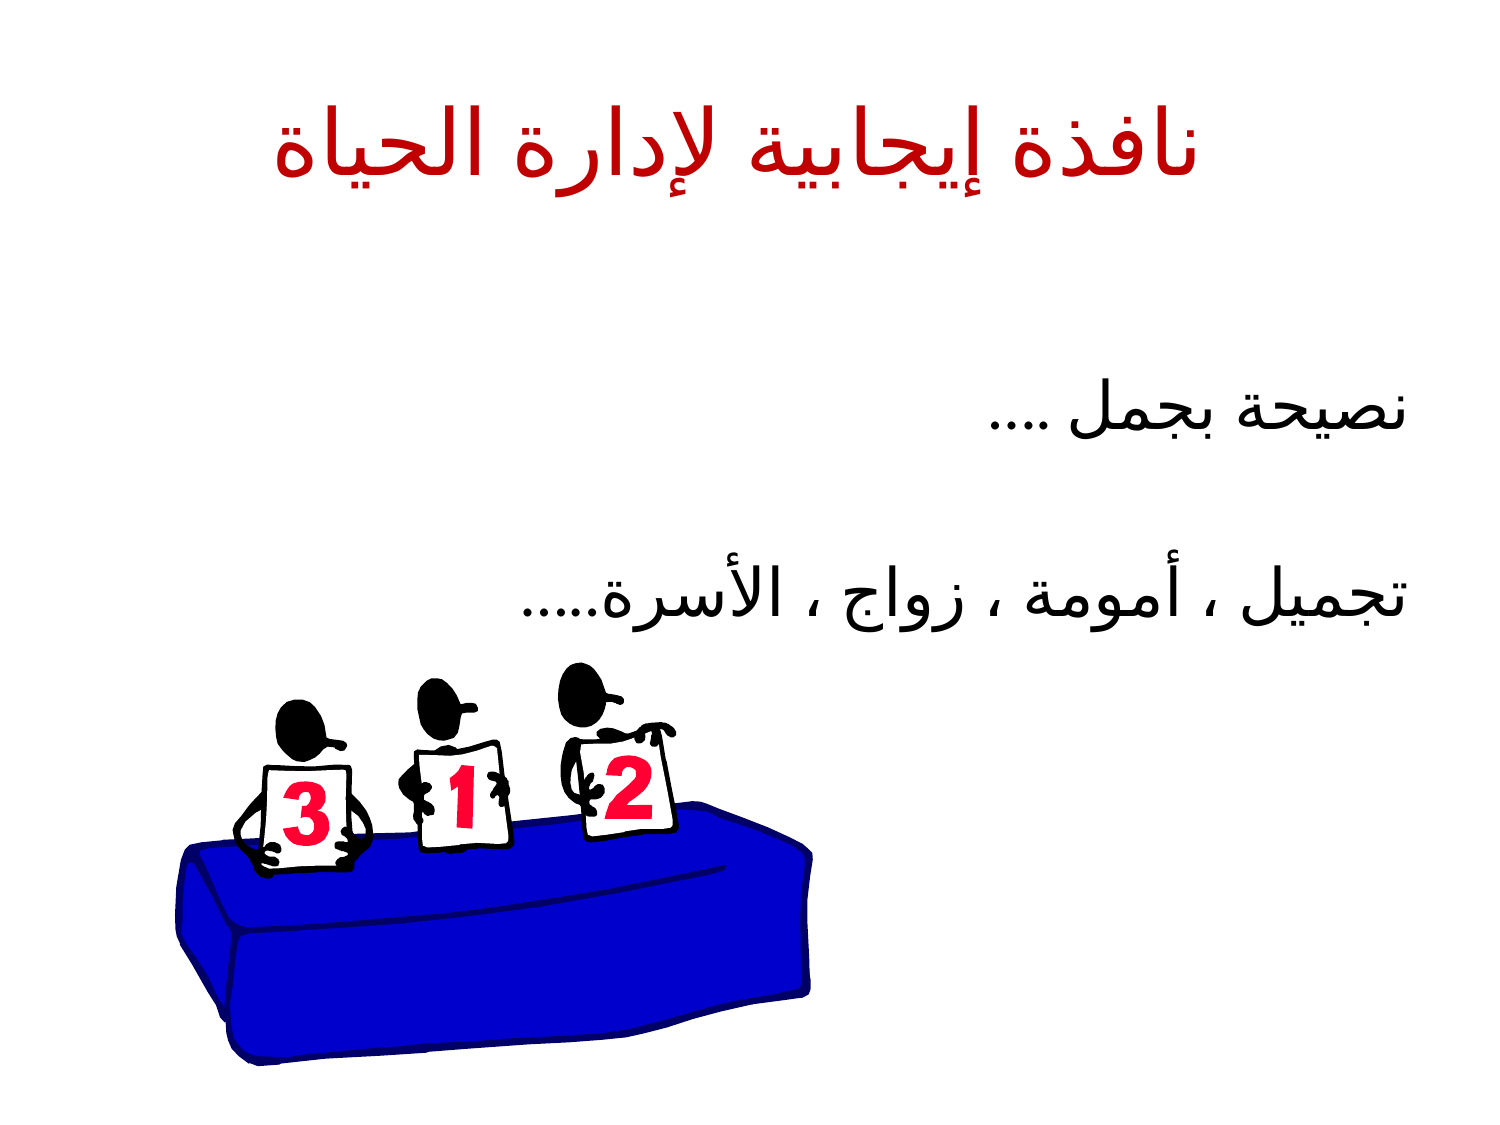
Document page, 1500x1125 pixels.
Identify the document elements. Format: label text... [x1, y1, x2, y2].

title نافذة إيجابية لإدارة الحياة [75, 45, 1425, 233]
list …. نصيحة بجمل …..تجميل ، أمومة ، زواج ، الأسرة [75, 262, 1425, 1005]
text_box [174, 662, 814, 1067]
